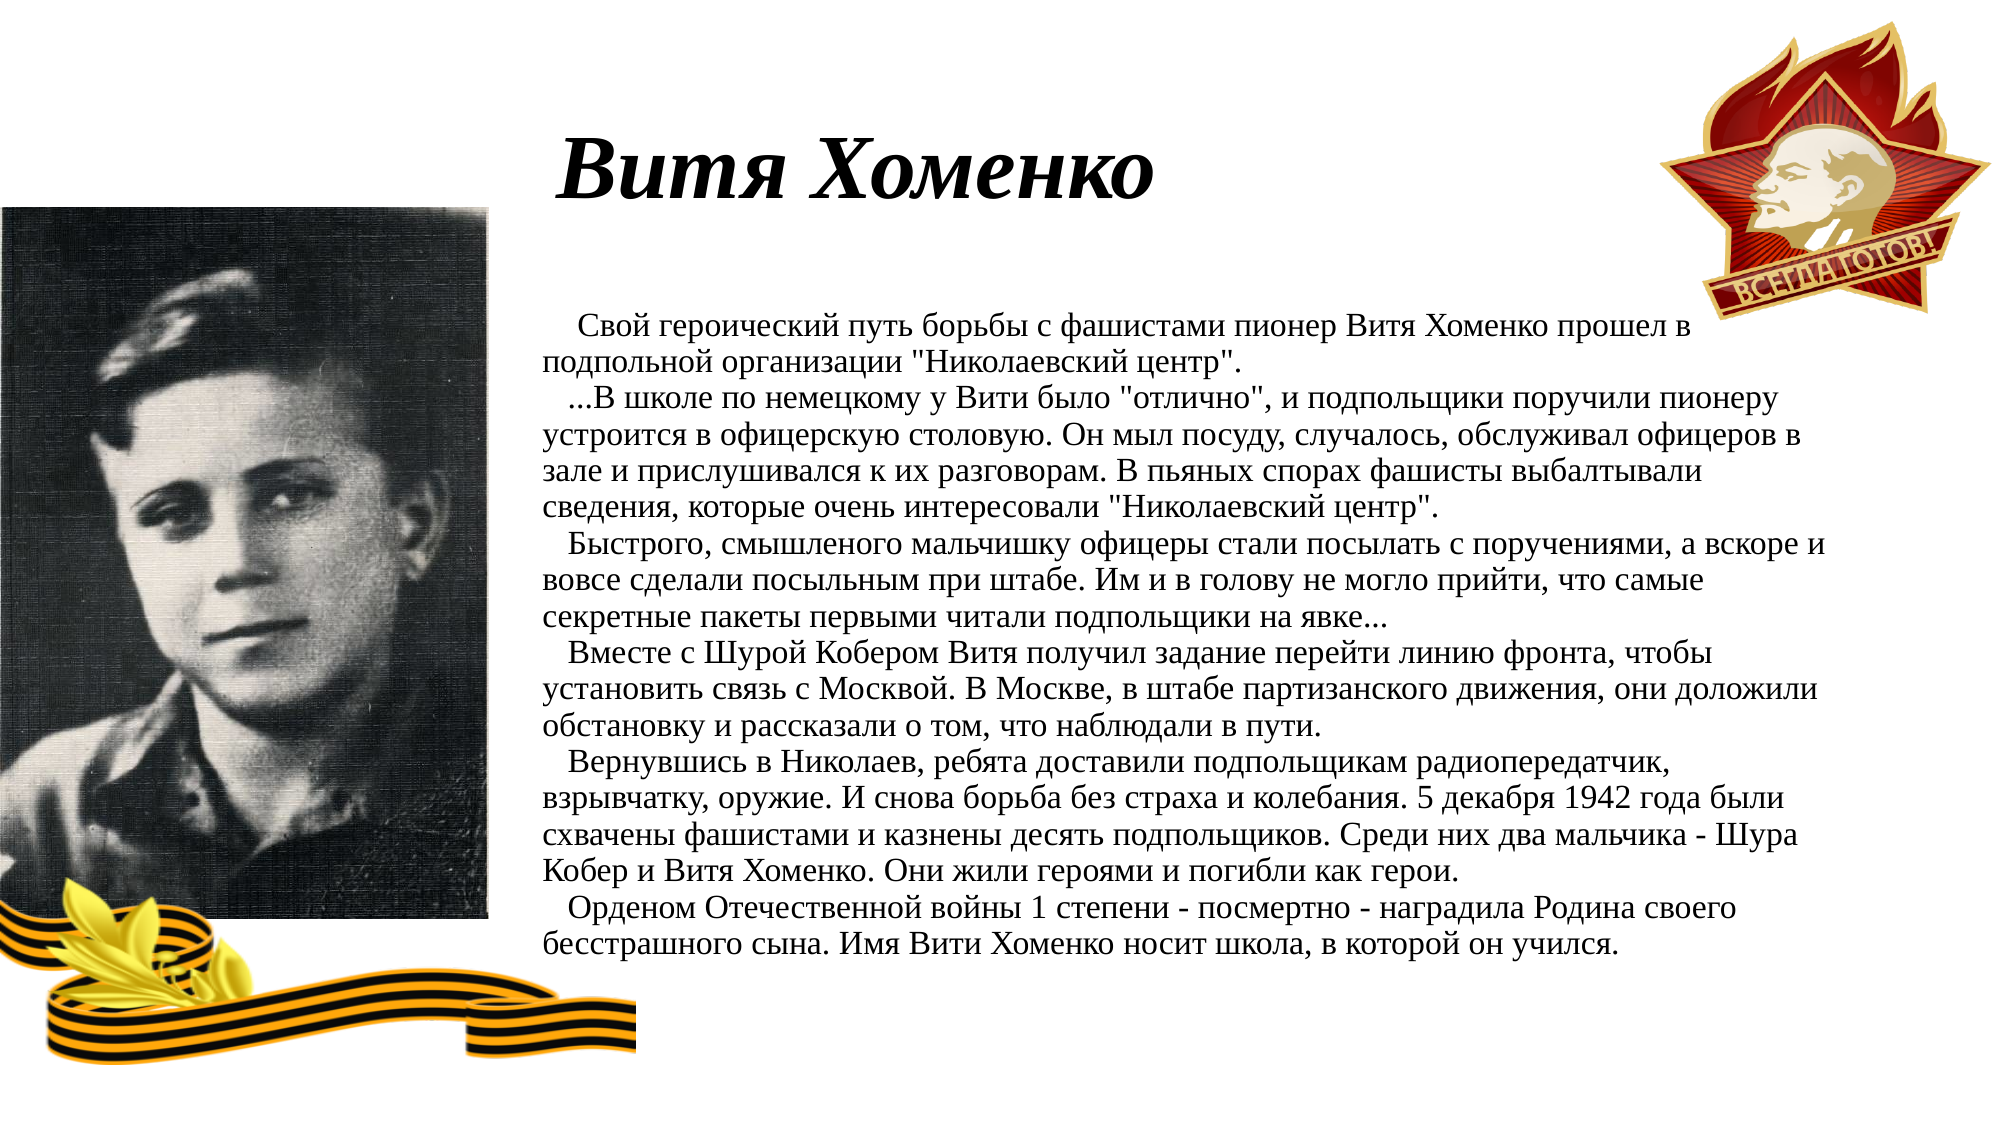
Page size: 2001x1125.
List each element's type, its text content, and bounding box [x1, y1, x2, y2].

list Свой героический путь борьбы с фашистами пионер Витя Хоменко прошел в подпольной организации "Николаевский центр". ...В школе по немецкому у Вити было "отлично", и подпольщики поручили пионеру устроится в офицерскую столовую. Он мыл посуду, случалось, обслуживал офицеров в зале и прислушивался к их разговорам. В пьяных спорах фашисты выбалтывали сведения, которые очень интересовали "Николаевский центр". Быстрого, смышленого мальчишку офицеры стали посылать с поручениями, а вскоре и вовсе сделали посыльным при штабе. Им и в голову не могло прийти, что самые секретные пакеты первыми читали подпольщики на явке... Вместе с Шурой Кобером Витя получил задание перейти линию фронта, чтобы установить связь с Москвой. В Москве, в штабе партизанского движения, они доложили обстановку и рассказали о том, что наблюдали в пути. Вернувшись в Николаев, ребята доставили подпольщикам радиопередатчик, взрывчатку, оружие. И снова борьба без страха и колебания. 5 декабря 1942 года были схвачены фашистами и казнены десять подпольщиков. Среди них два мальчика - Шура Кобер и Витя Хоменко. Они жили героями и погибли как герои. Орденом Отечественной войны 1 степени - посмертно - наградила Родина своего бесстрашного сына. Имя Вити Хоменко носит школа, в которой он учился. [492, 299, 1863, 1014]
picture [1650, 17, 2000, 324]
title Витя Хоменко [541, 59, 1650, 278]
picture [0, 207, 636, 1065]
